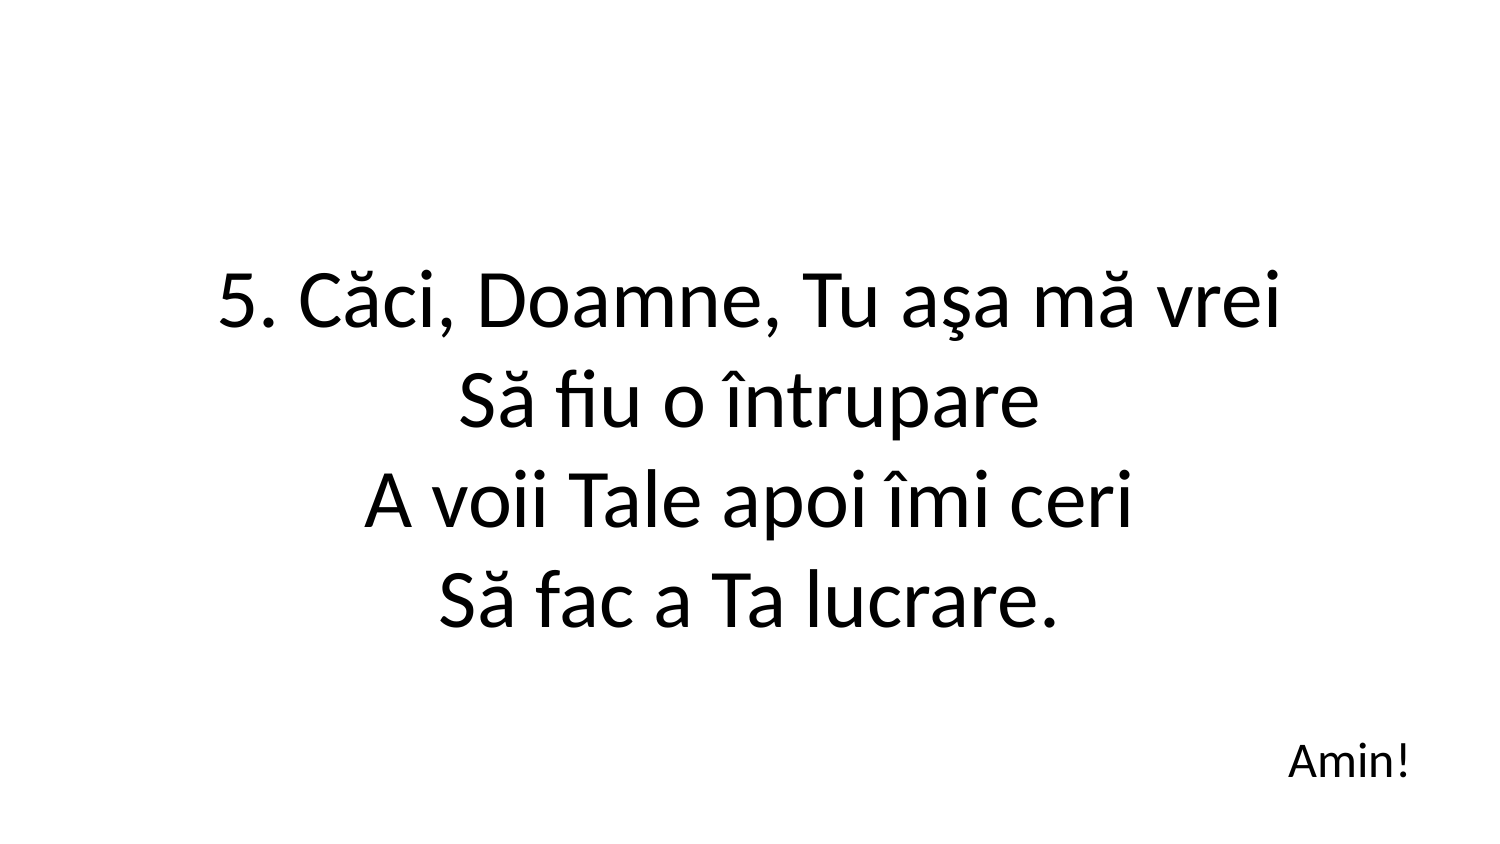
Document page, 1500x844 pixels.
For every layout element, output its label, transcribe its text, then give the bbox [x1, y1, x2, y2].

text_box 5. Căci, Doamne, Tu aşa mă vrei Să fiu o întrupare A voii Tale apoi îmi ceri Să fac a Ta lucrare. [201, 192, 1299, 652]
text_box Amin! [1273, 674, 1427, 795]
